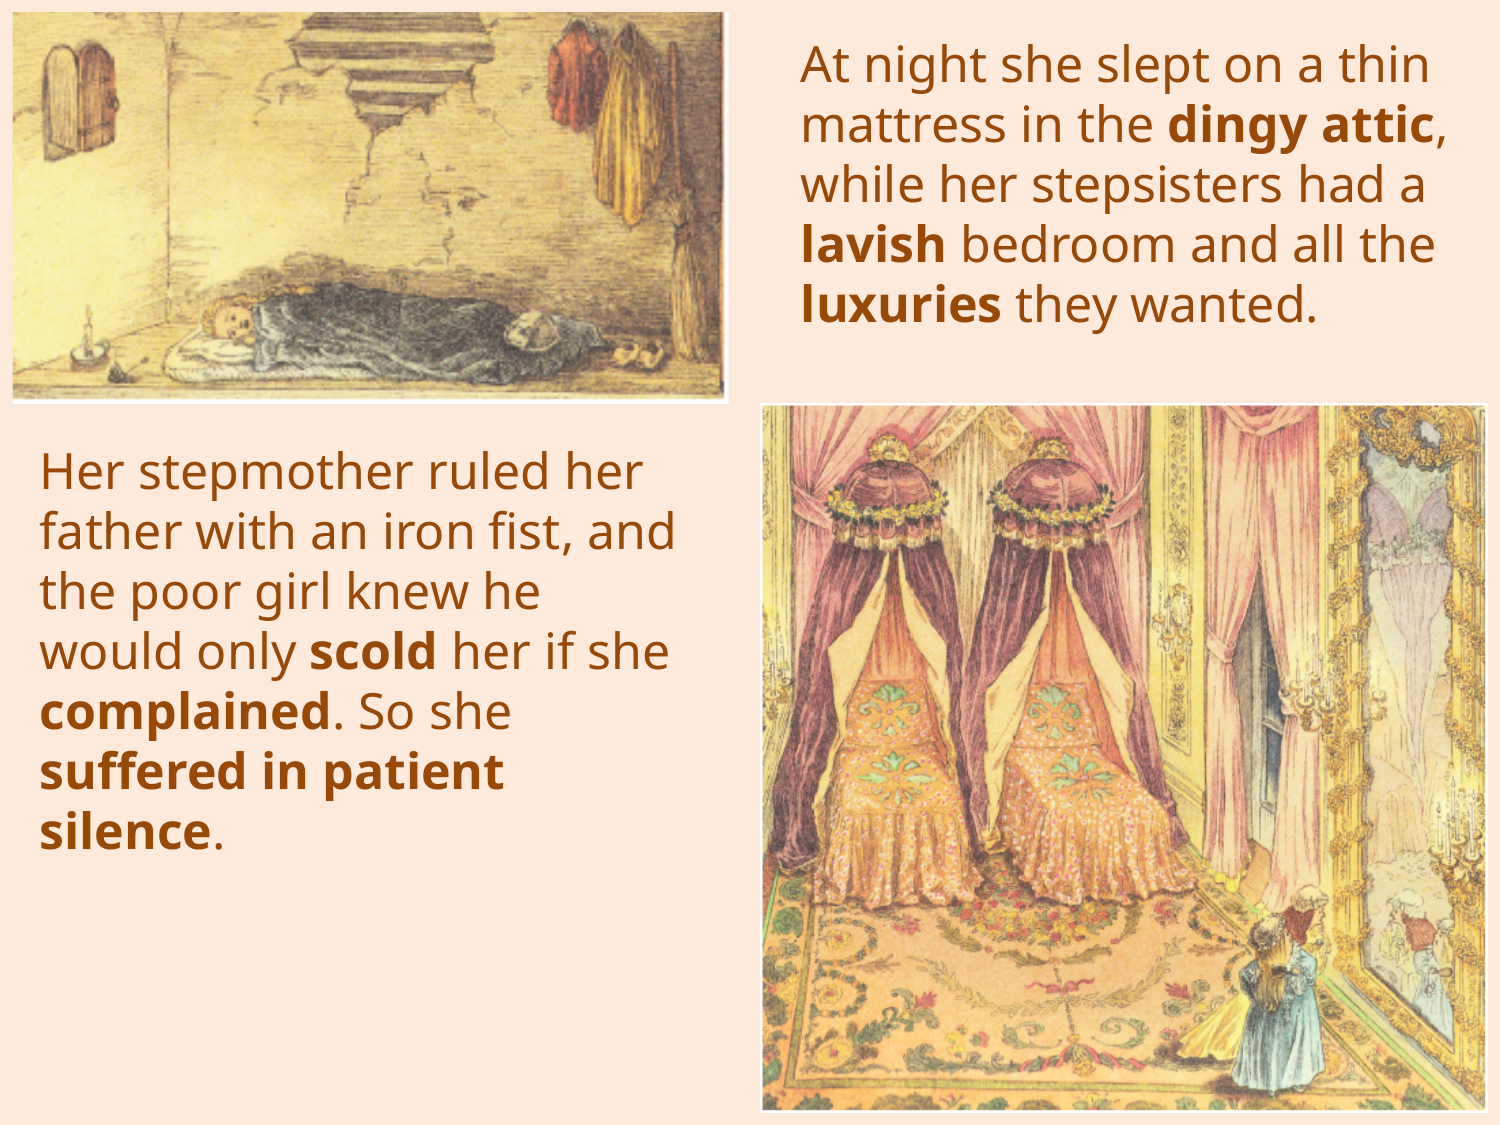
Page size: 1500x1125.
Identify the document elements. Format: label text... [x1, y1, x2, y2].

picture [12, 12, 729, 404]
picture [760, 403, 1488, 1113]
text_box At night she slept on a thin mattress in the dingy attic, while her stepsisters had a lavish bedroom and all the luxuries they wanted. [786, 24, 1475, 340]
text_box Her stepmother ruled her father with an iron fist, and the poor girl knew he would only scold her if she complained. So she suffered in patient silence. [24, 431, 714, 867]
